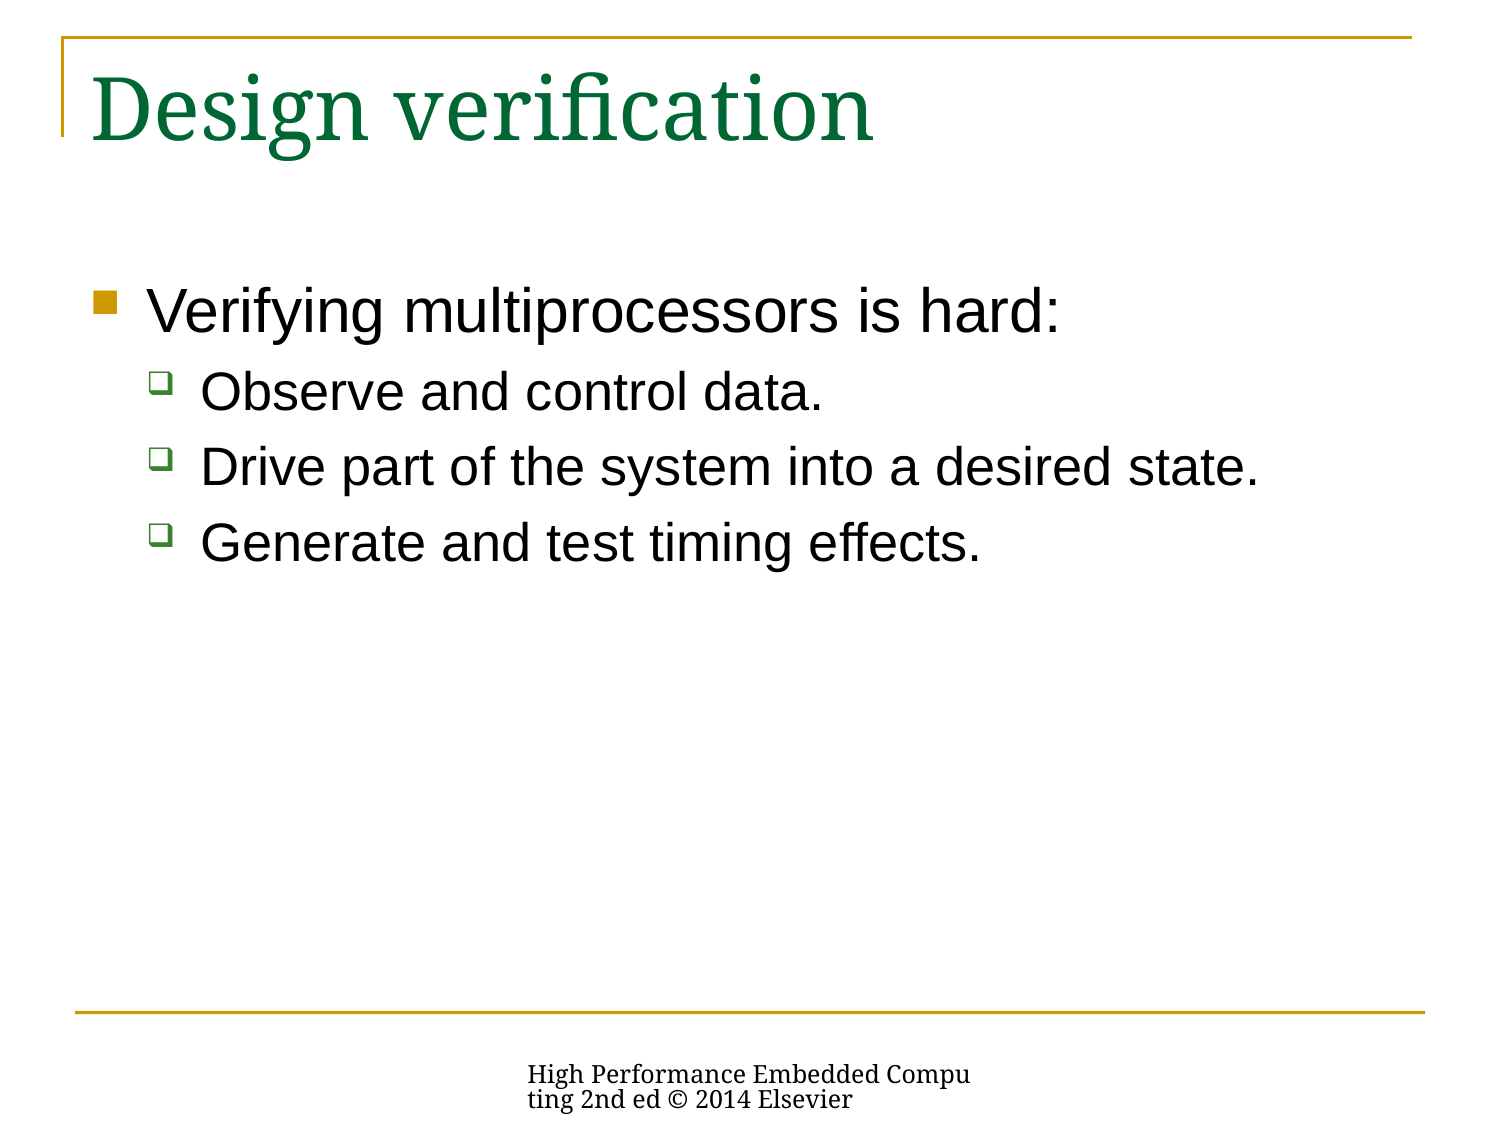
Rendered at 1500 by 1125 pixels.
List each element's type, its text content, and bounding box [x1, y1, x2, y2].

footer High Performance Embedded Computing 2nd ed © 2014 Elsevier [512, 1025, 988, 1100]
title Design verification [75, 45, 1425, 233]
list Verifying multiprocessors is hard: Observe and control data. Drive part of the system into a desired state. Generate and test timing effects. [75, 262, 1425, 1006]
